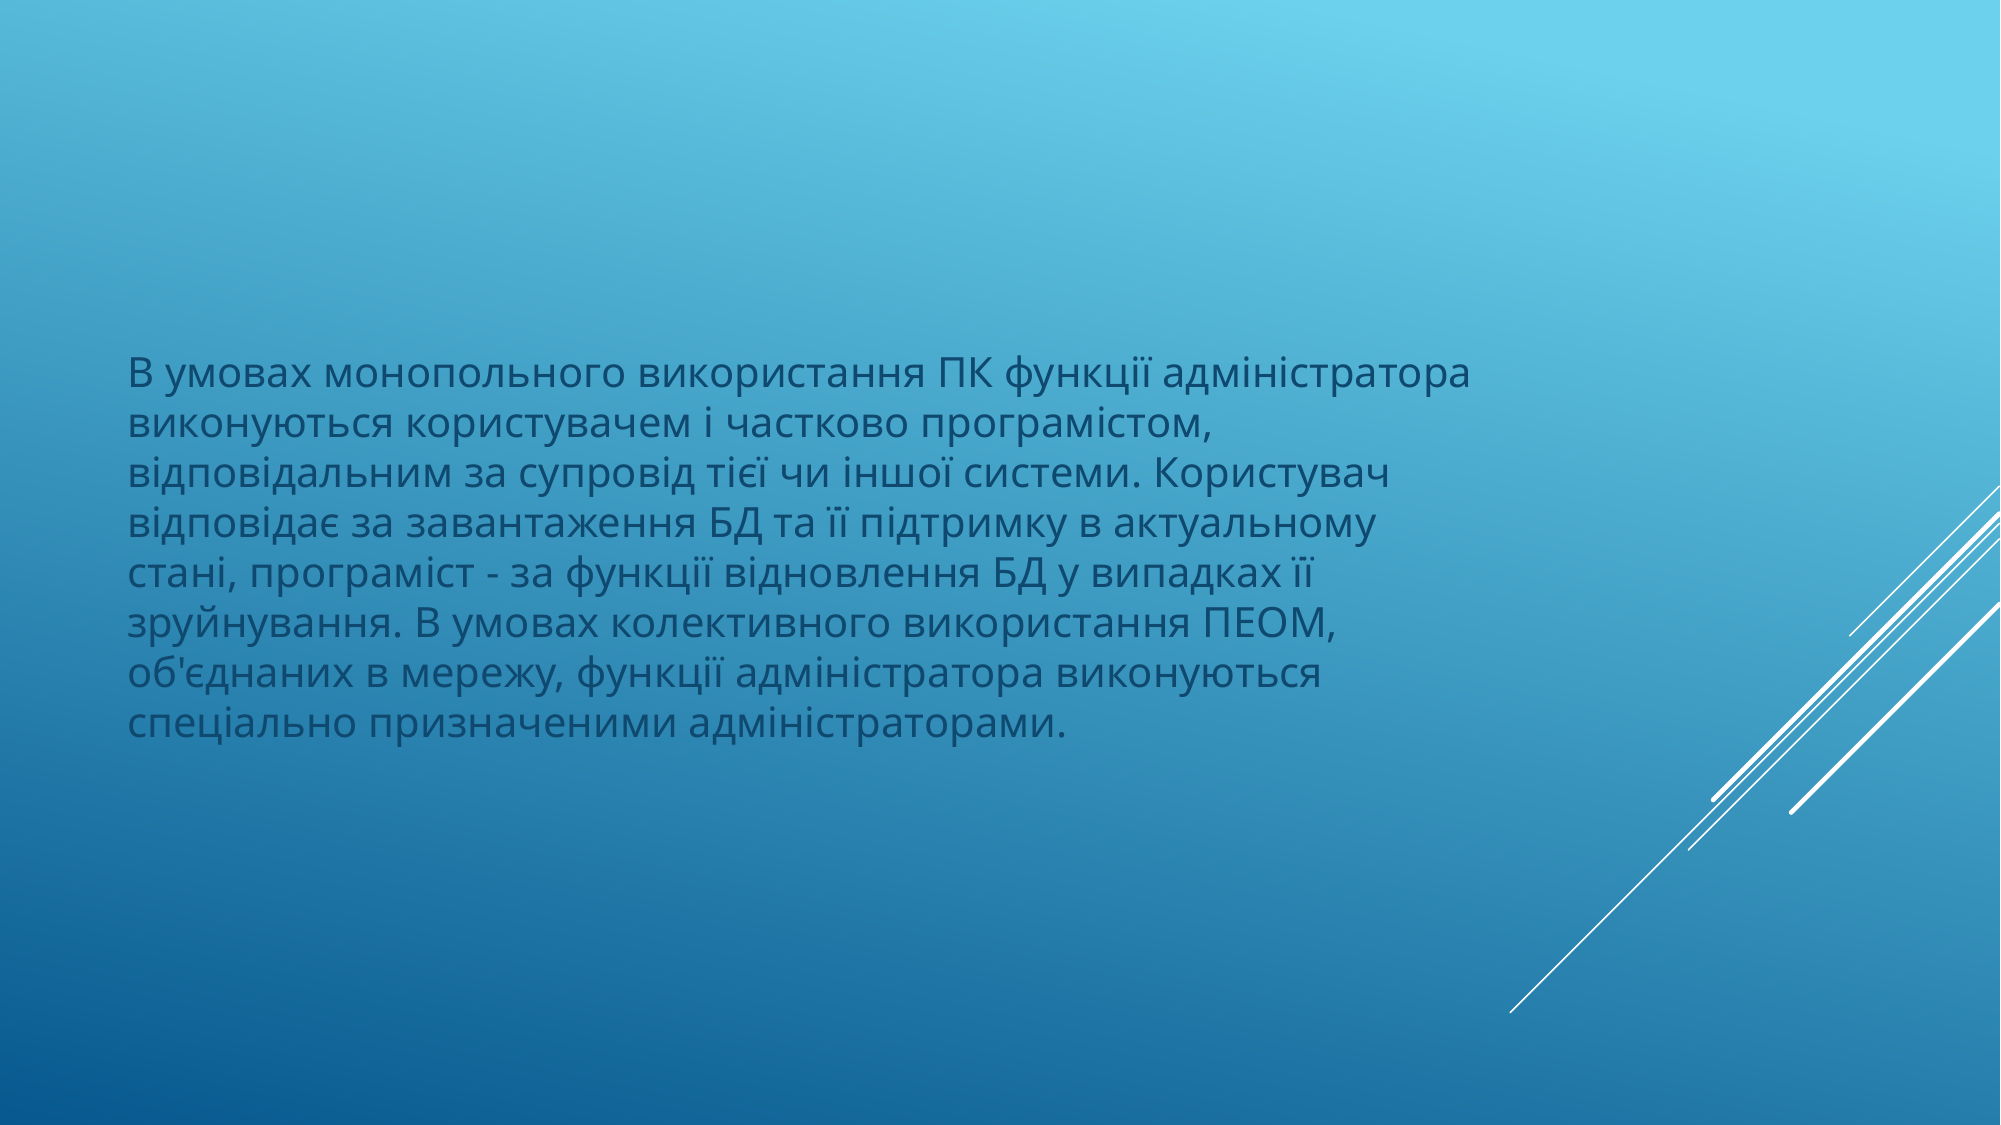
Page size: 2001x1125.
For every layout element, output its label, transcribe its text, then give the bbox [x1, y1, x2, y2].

list В умовах монопольного використання ПК функції адміністратора виконуються користувачем і частково програмістом, відповідальним за супровід тієї чи іншої системи. Користувач відповідає за завантаження БД та її підтримку в актуальному стані, програміст - за функції відновлення БД у випадках її зруйнування. В умовах колективного використання ПЕОМ, об'єднаних в мережу, функції адміністратора виконуються спеціально призначеними адміністраторами. [112, 112, 1513, 979]
